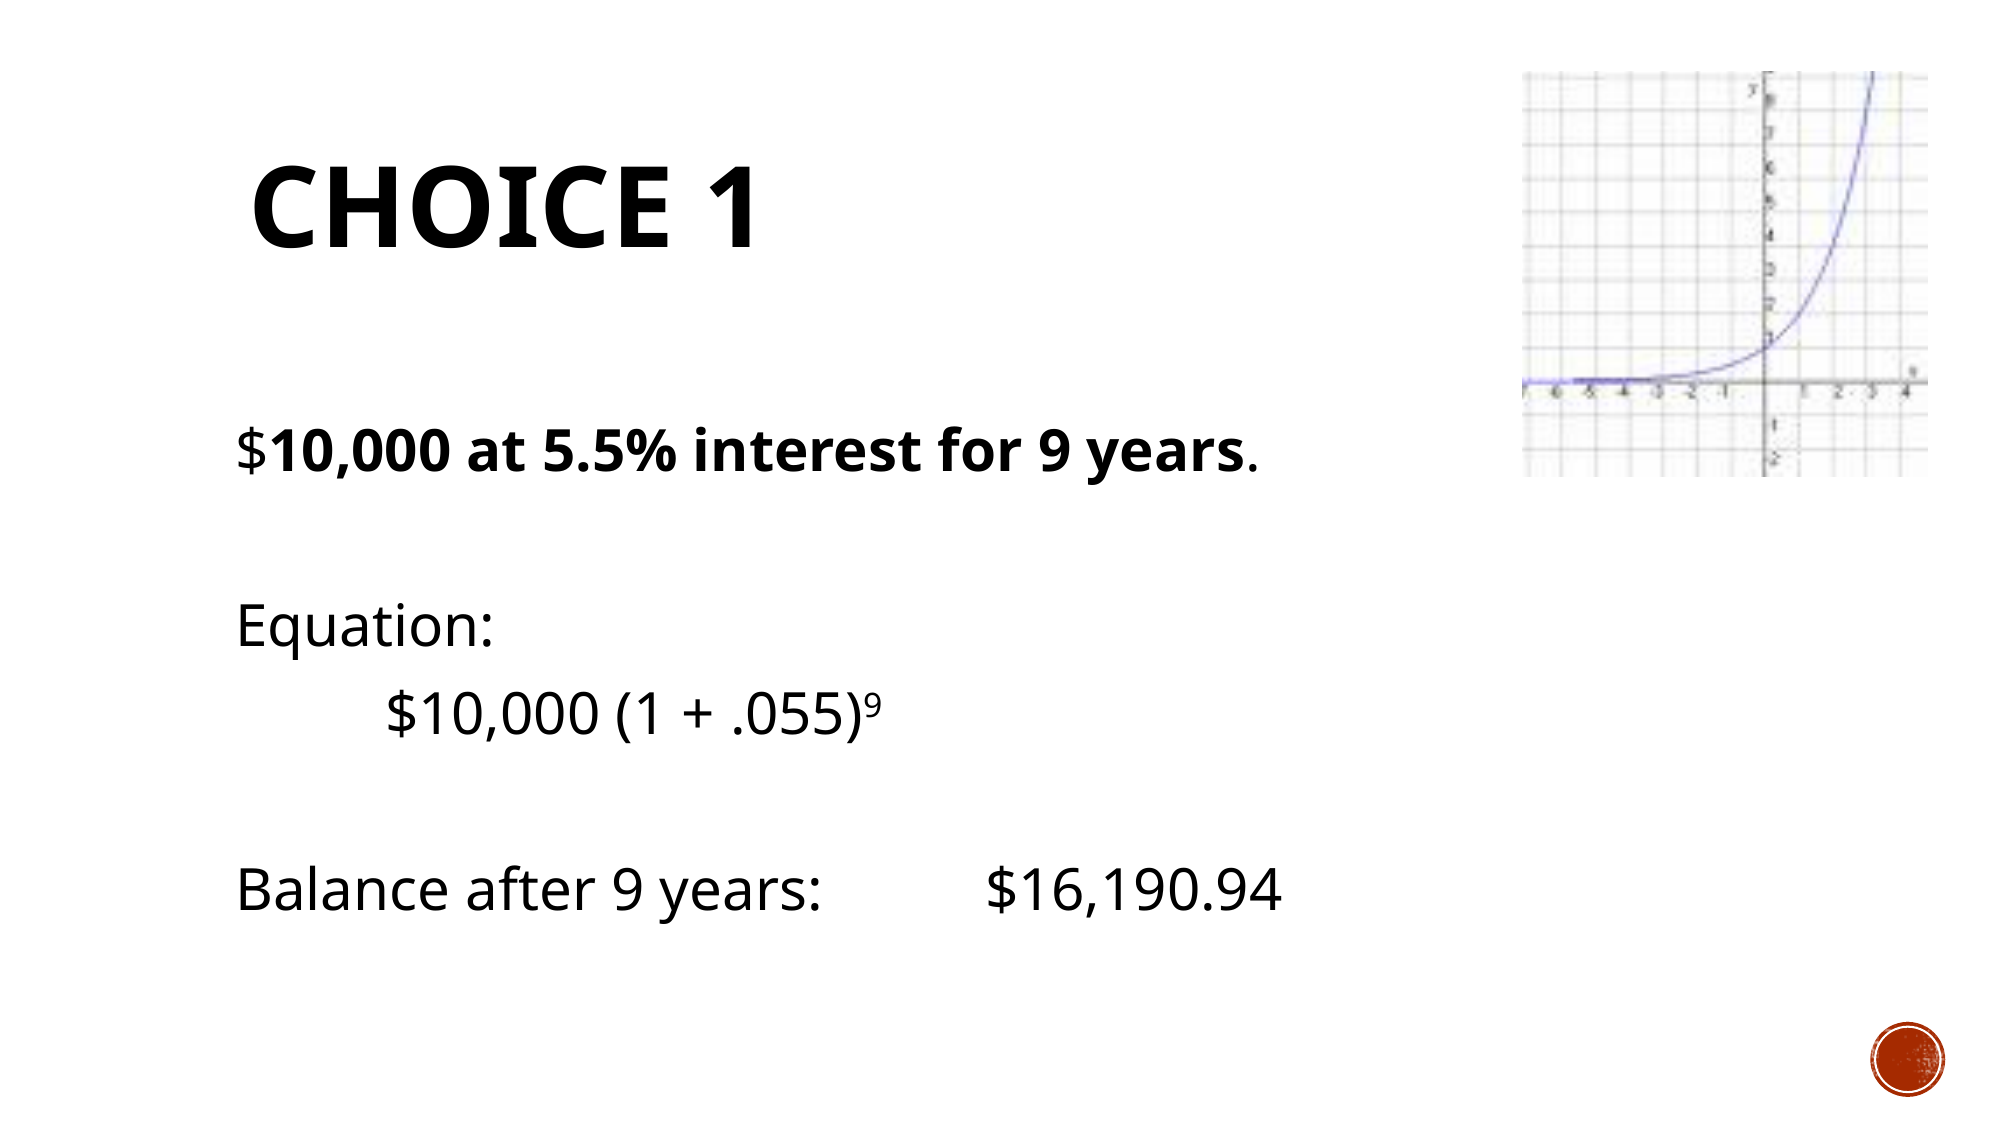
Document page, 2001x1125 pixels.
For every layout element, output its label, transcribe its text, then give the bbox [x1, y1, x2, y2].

title Choice 1 [175, 79, 1522, 344]
list $10,000 at 5.5% interest for 9 years. Equation: $10,000 (1 + .055)9 Balance after 9 years: $16,190.94 [175, 348, 1575, 1013]
picture [1522, 71, 1928, 477]
